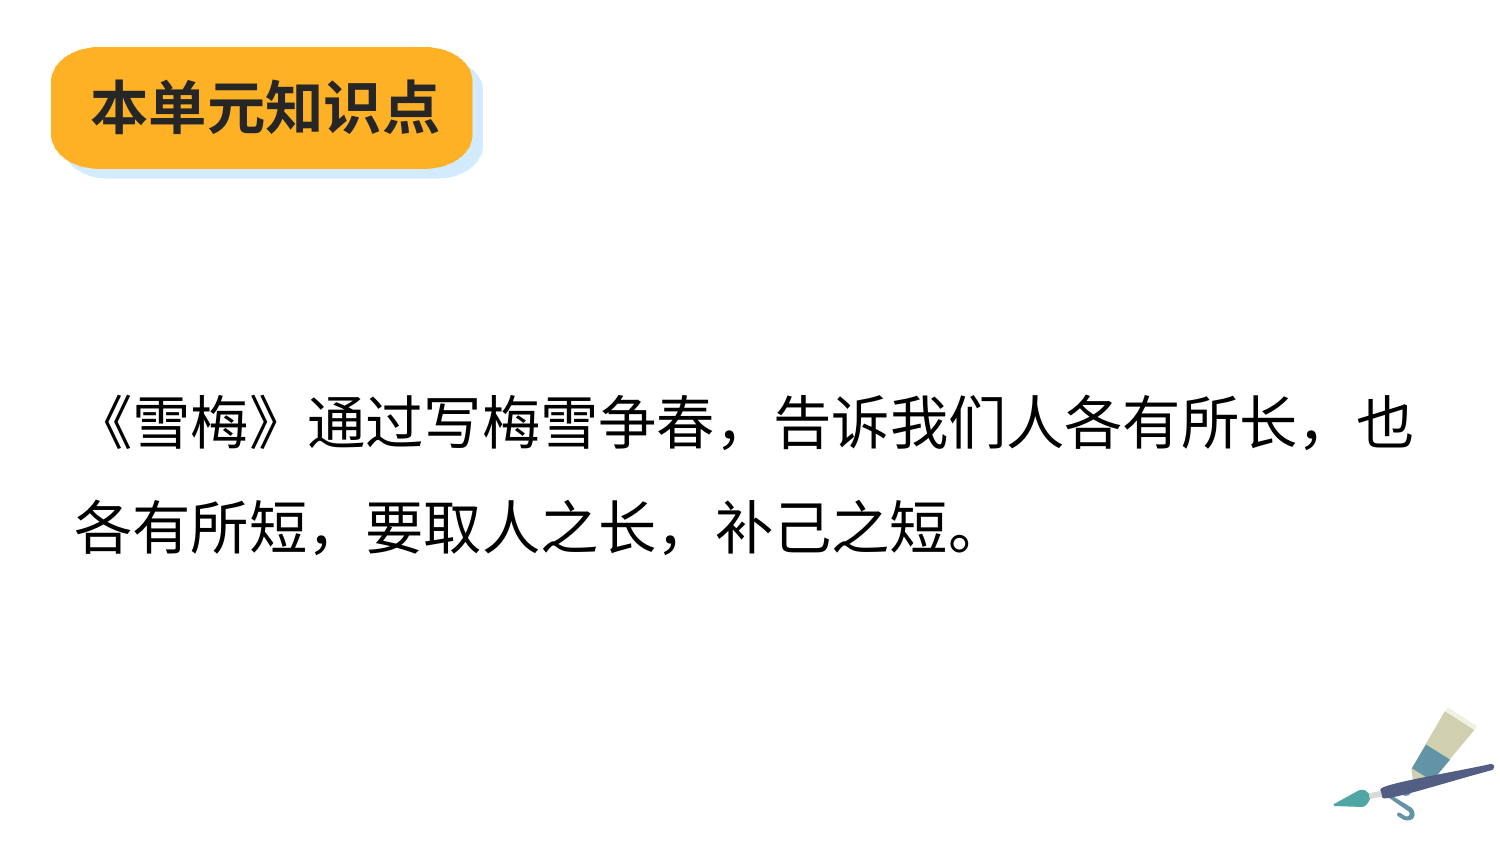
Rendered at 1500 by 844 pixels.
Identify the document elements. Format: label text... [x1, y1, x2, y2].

text_box 《雪梅》通过写梅雪争春，告诉我们人各有所长，也各有所短，要取人之长，补己之短。 [63, 345, 1480, 567]
picture [51, 47, 483, 179]
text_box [1358, 708, 1481, 844]
